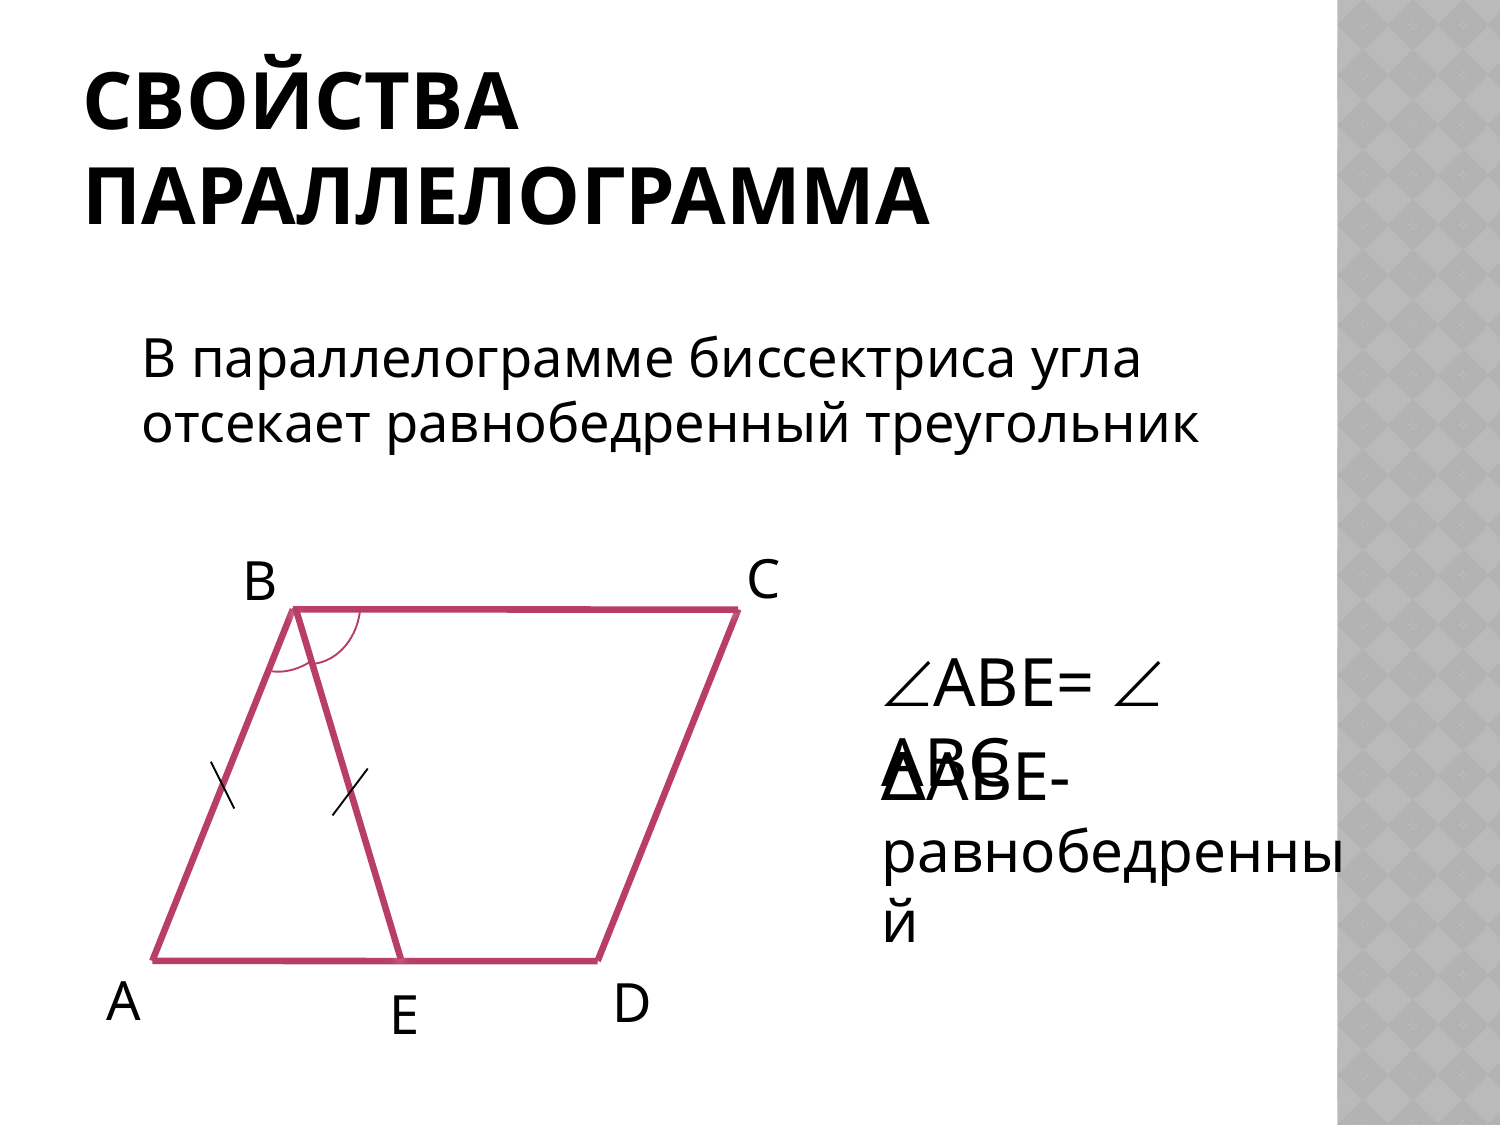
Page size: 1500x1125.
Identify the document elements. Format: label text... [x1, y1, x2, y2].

text_box C [731, 537, 790, 617]
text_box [491, 714, 845, 856]
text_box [171, 729, 525, 837]
text_box [271, 616, 314, 673]
text_box E [374, 972, 434, 1053]
text_box D [597, 960, 657, 1041]
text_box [198, 773, 247, 798]
text_box ∆ABE-равнобедренный [867, 726, 1395, 962]
text_box ABE=  ABC [867, 632, 1313, 726]
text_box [46, 714, 399, 856]
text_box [326, 774, 374, 810]
text_box A [91, 958, 151, 1039]
list В параллелограмме биссектриса угла отсекает равнобедренный треугольник [82, 316, 1270, 604]
text_box B [227, 538, 286, 619]
title Свойства параллелограмма [75, 52, 1263, 240]
text_box [310, 620, 360, 665]
